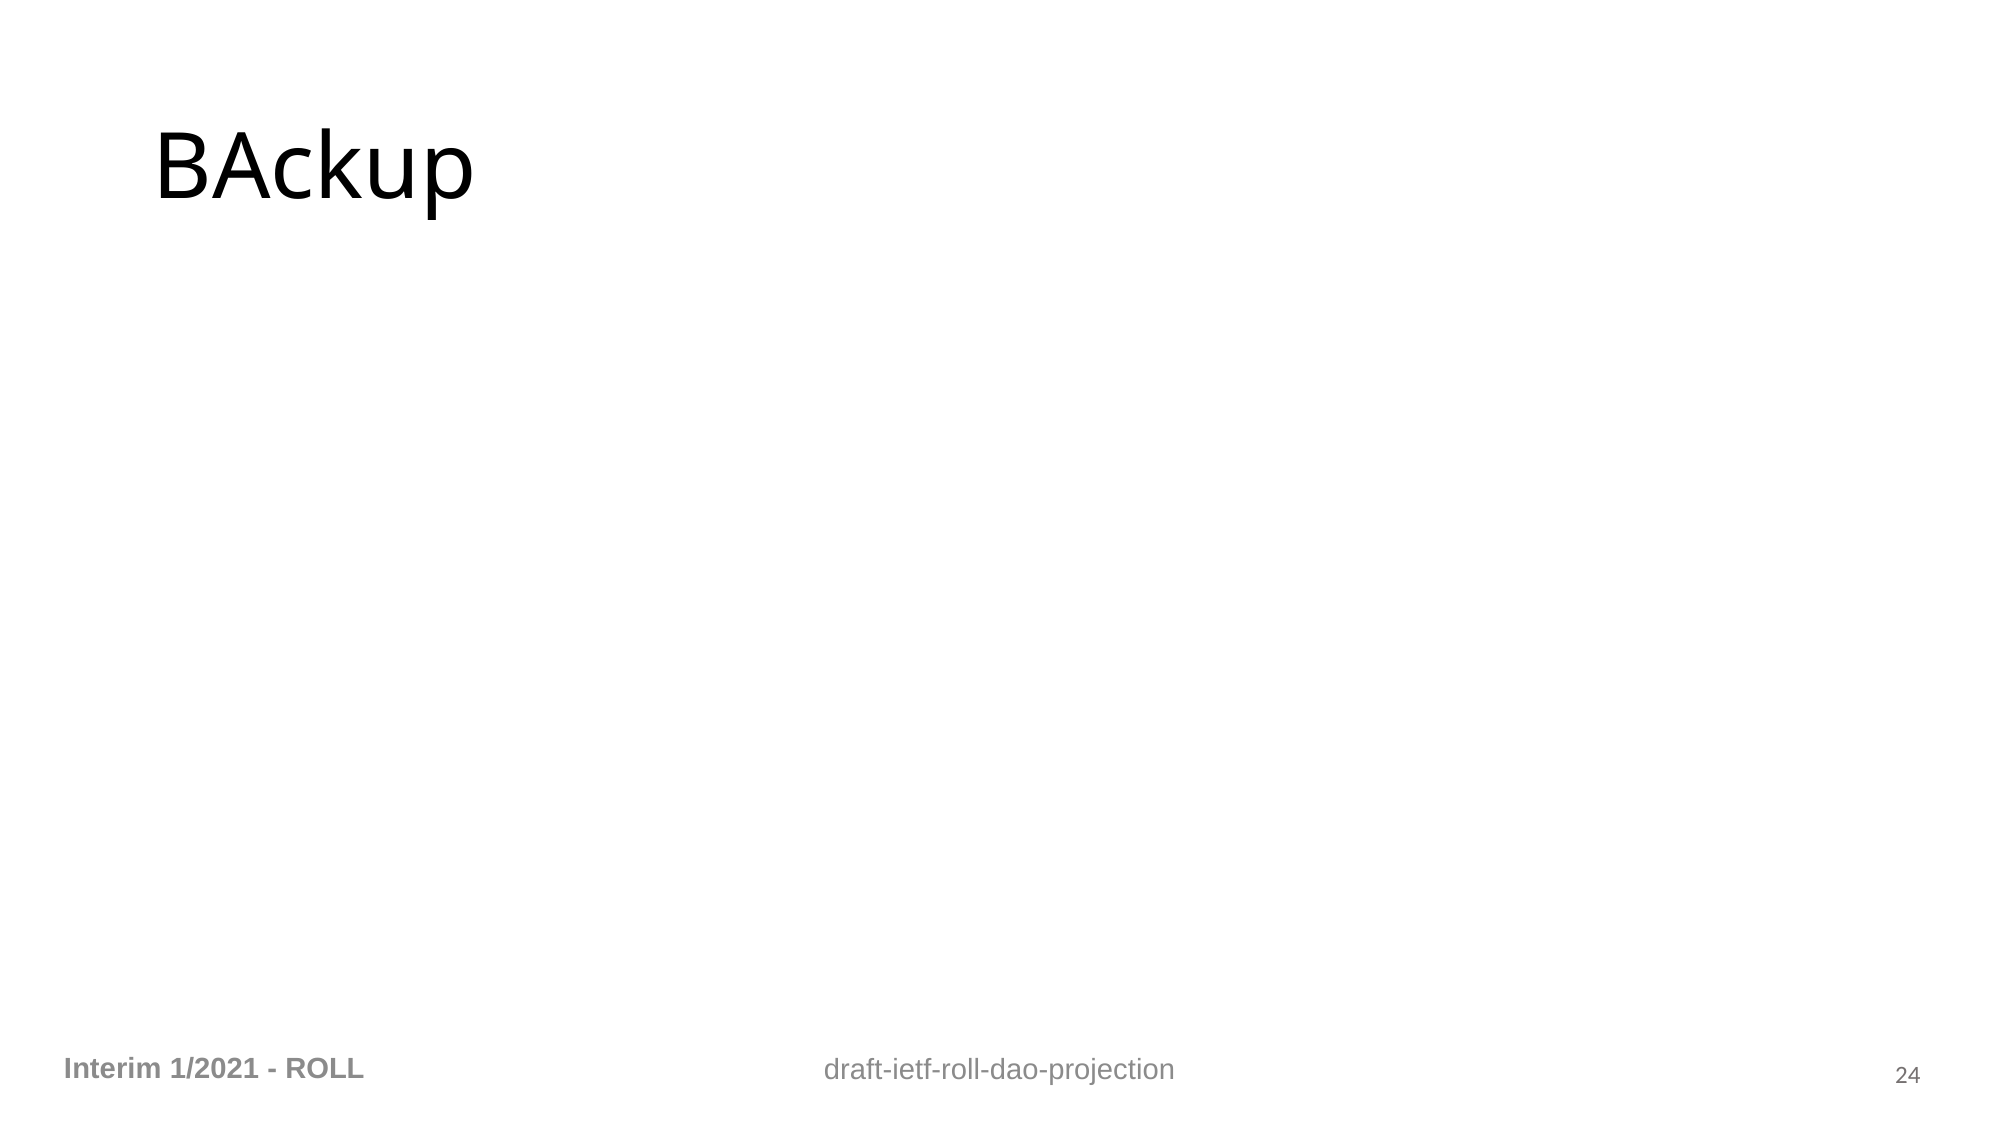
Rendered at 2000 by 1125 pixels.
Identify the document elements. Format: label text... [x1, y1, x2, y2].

title BAckup [137, 59, 1862, 278]
